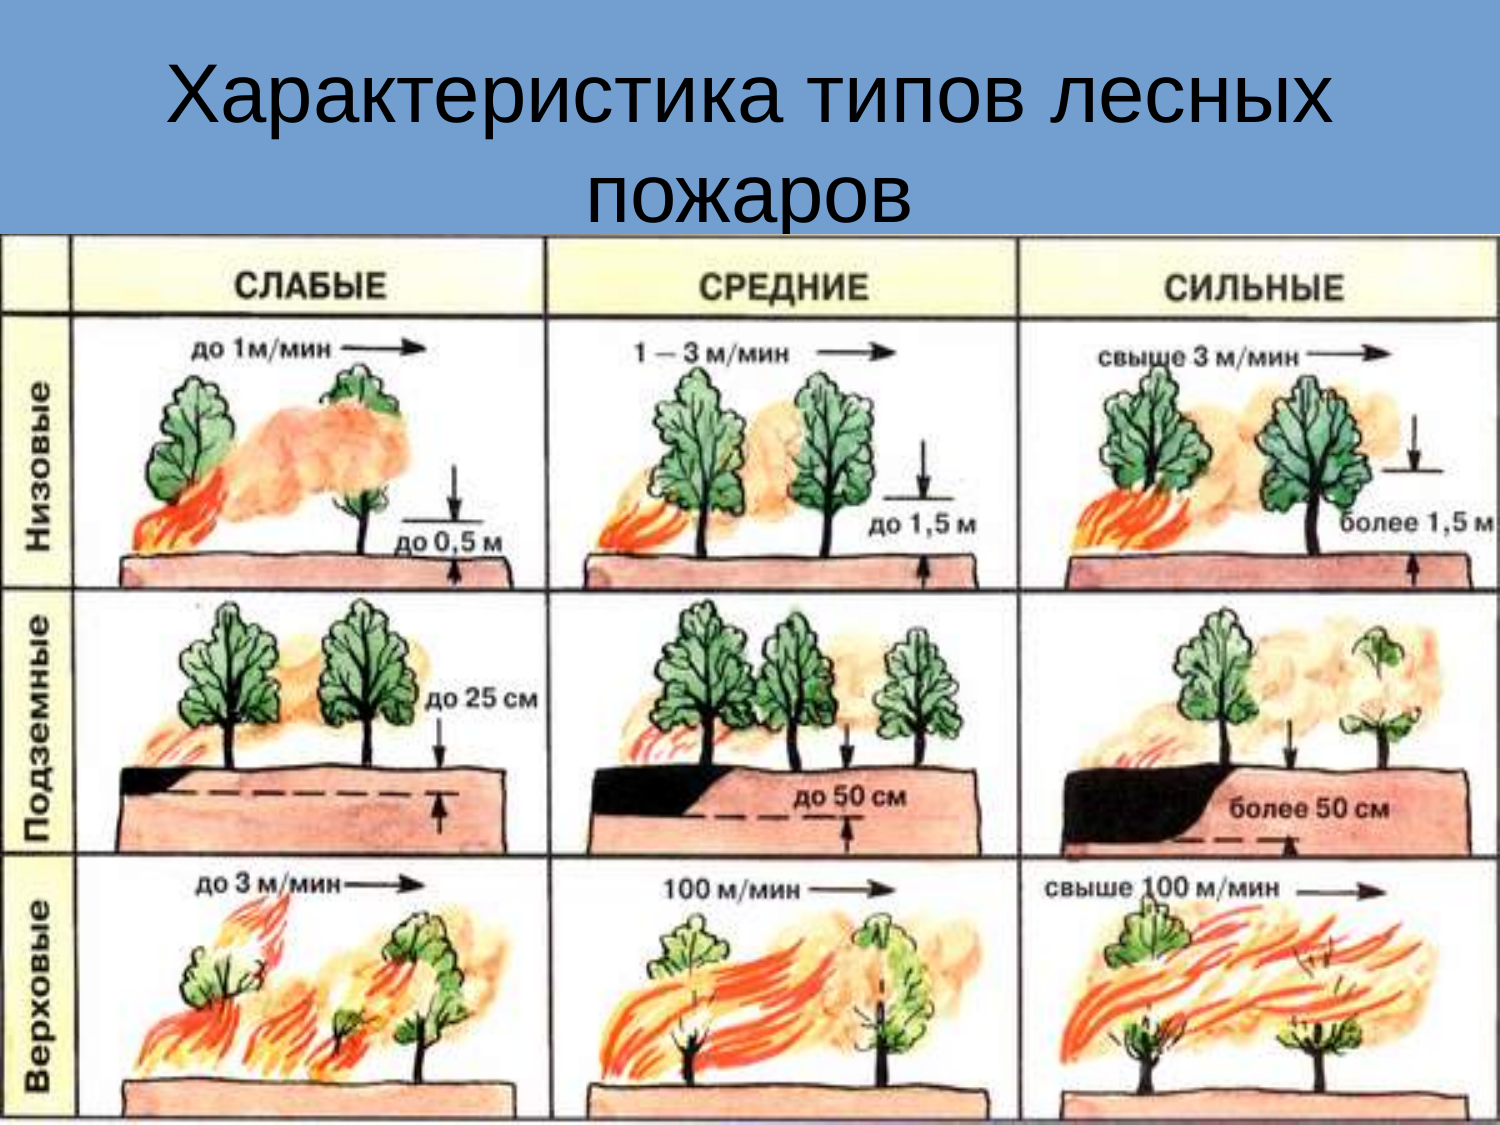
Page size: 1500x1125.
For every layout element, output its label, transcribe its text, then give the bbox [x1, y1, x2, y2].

picture [0, 234, 1500, 1125]
title Характеристика типов лесных пожаров [74, 44, 1426, 233]
